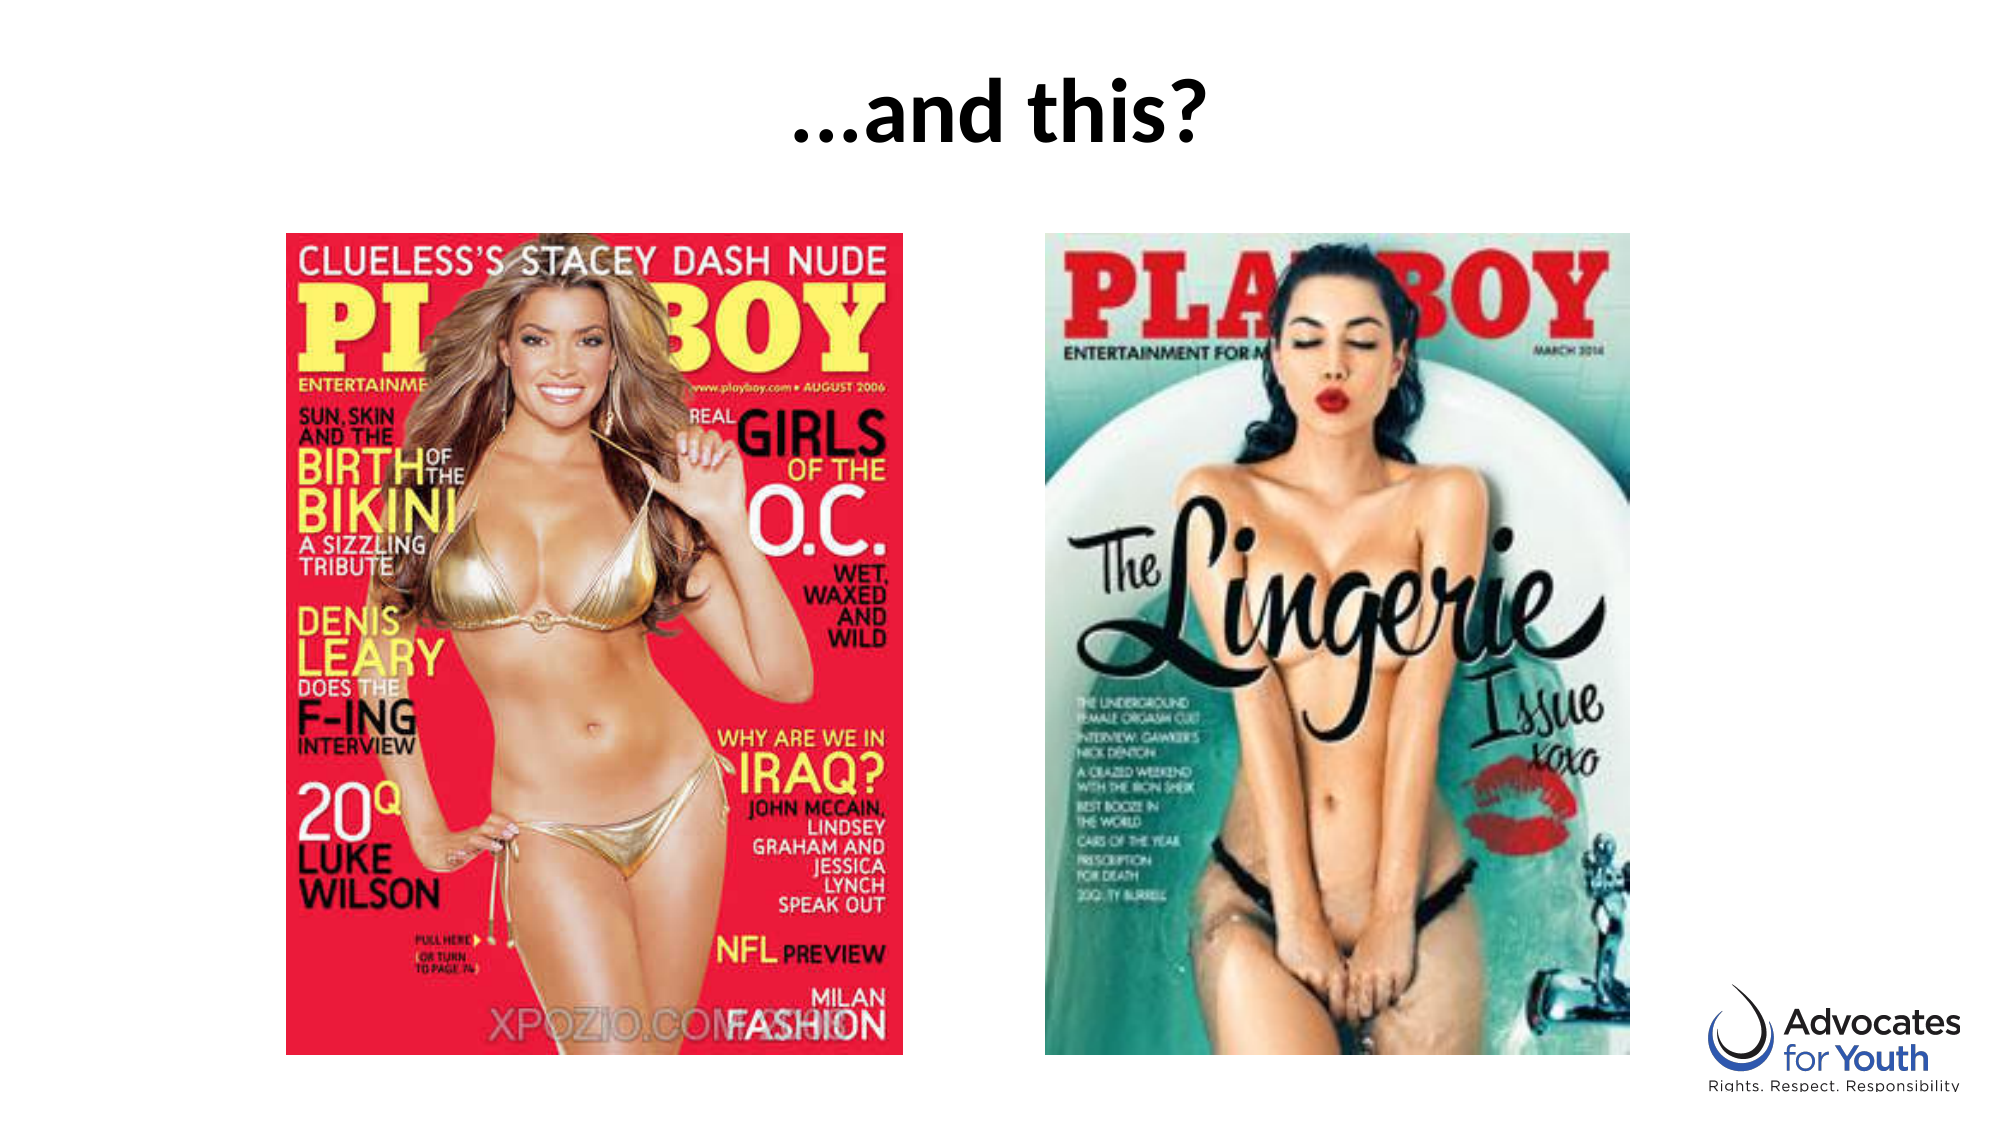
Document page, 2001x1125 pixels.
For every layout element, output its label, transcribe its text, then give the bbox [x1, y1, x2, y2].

picture [1045, 233, 1630, 1056]
picture [285, 233, 903, 1056]
title ...and this? [137, 4, 1863, 222]
picture [1707, 984, 1960, 1093]
